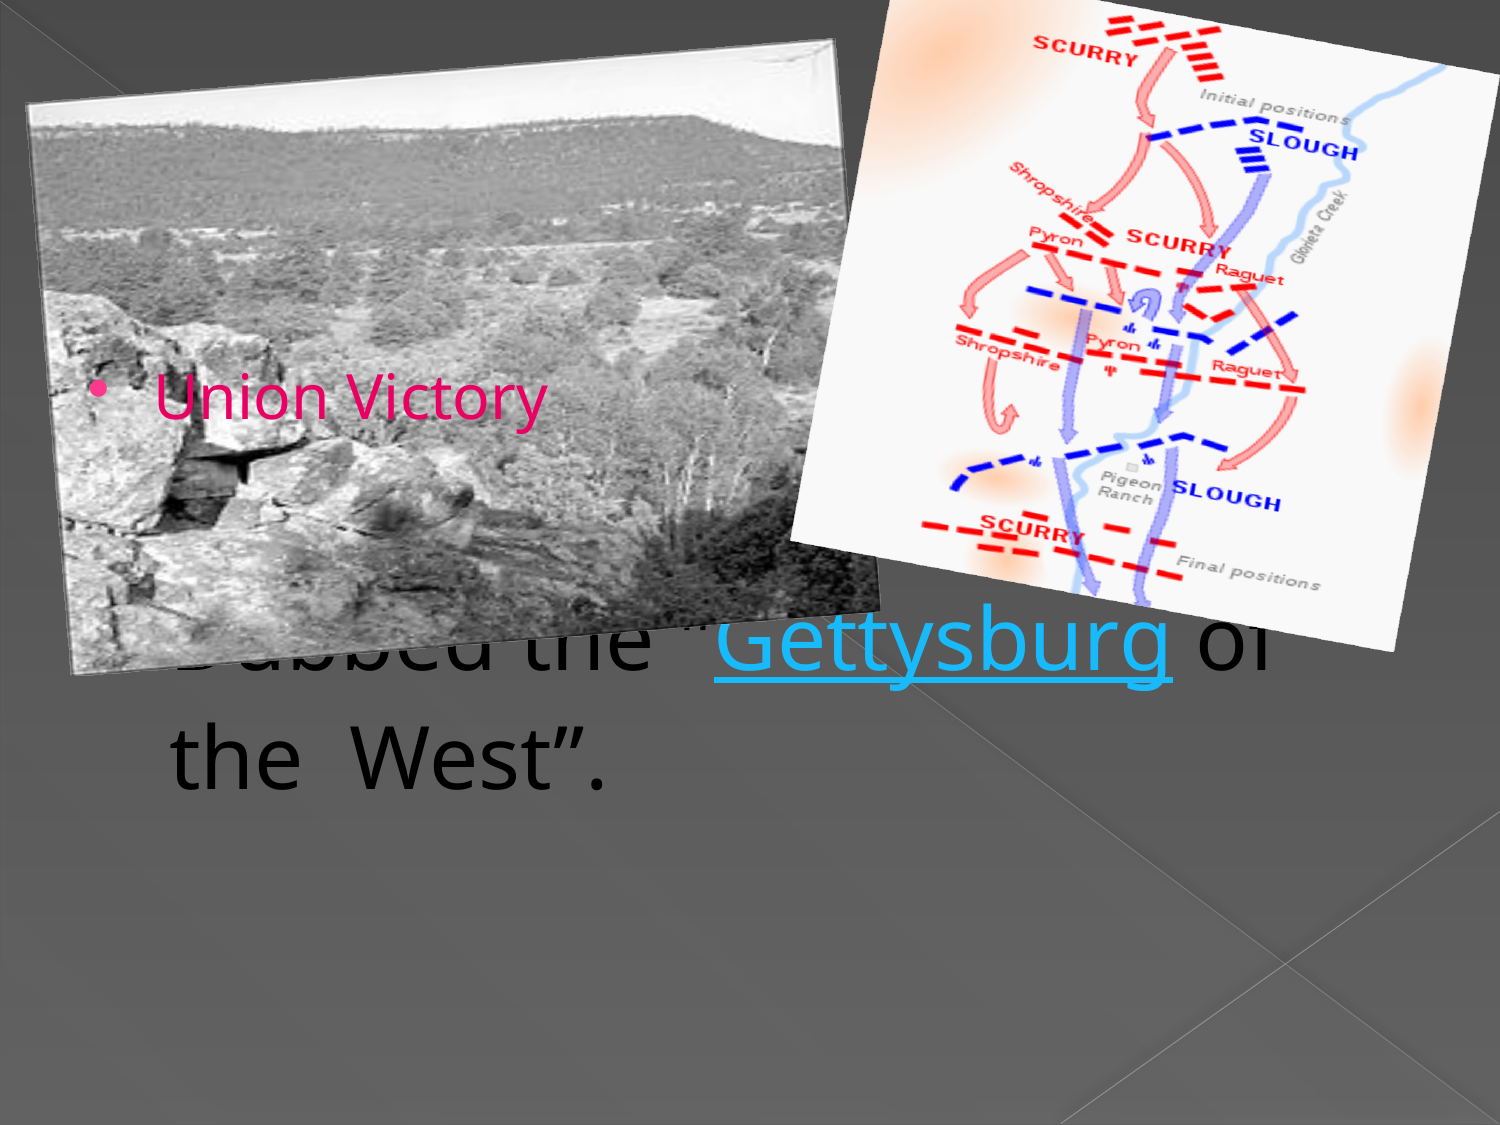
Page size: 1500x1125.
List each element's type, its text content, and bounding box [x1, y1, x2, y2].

picture [26, 0, 1499, 652]
list Union Victory [65, 601, 1447, 1048]
title Dubbed the "Gettysburg of the West”. [75, 24, 827, 56]
